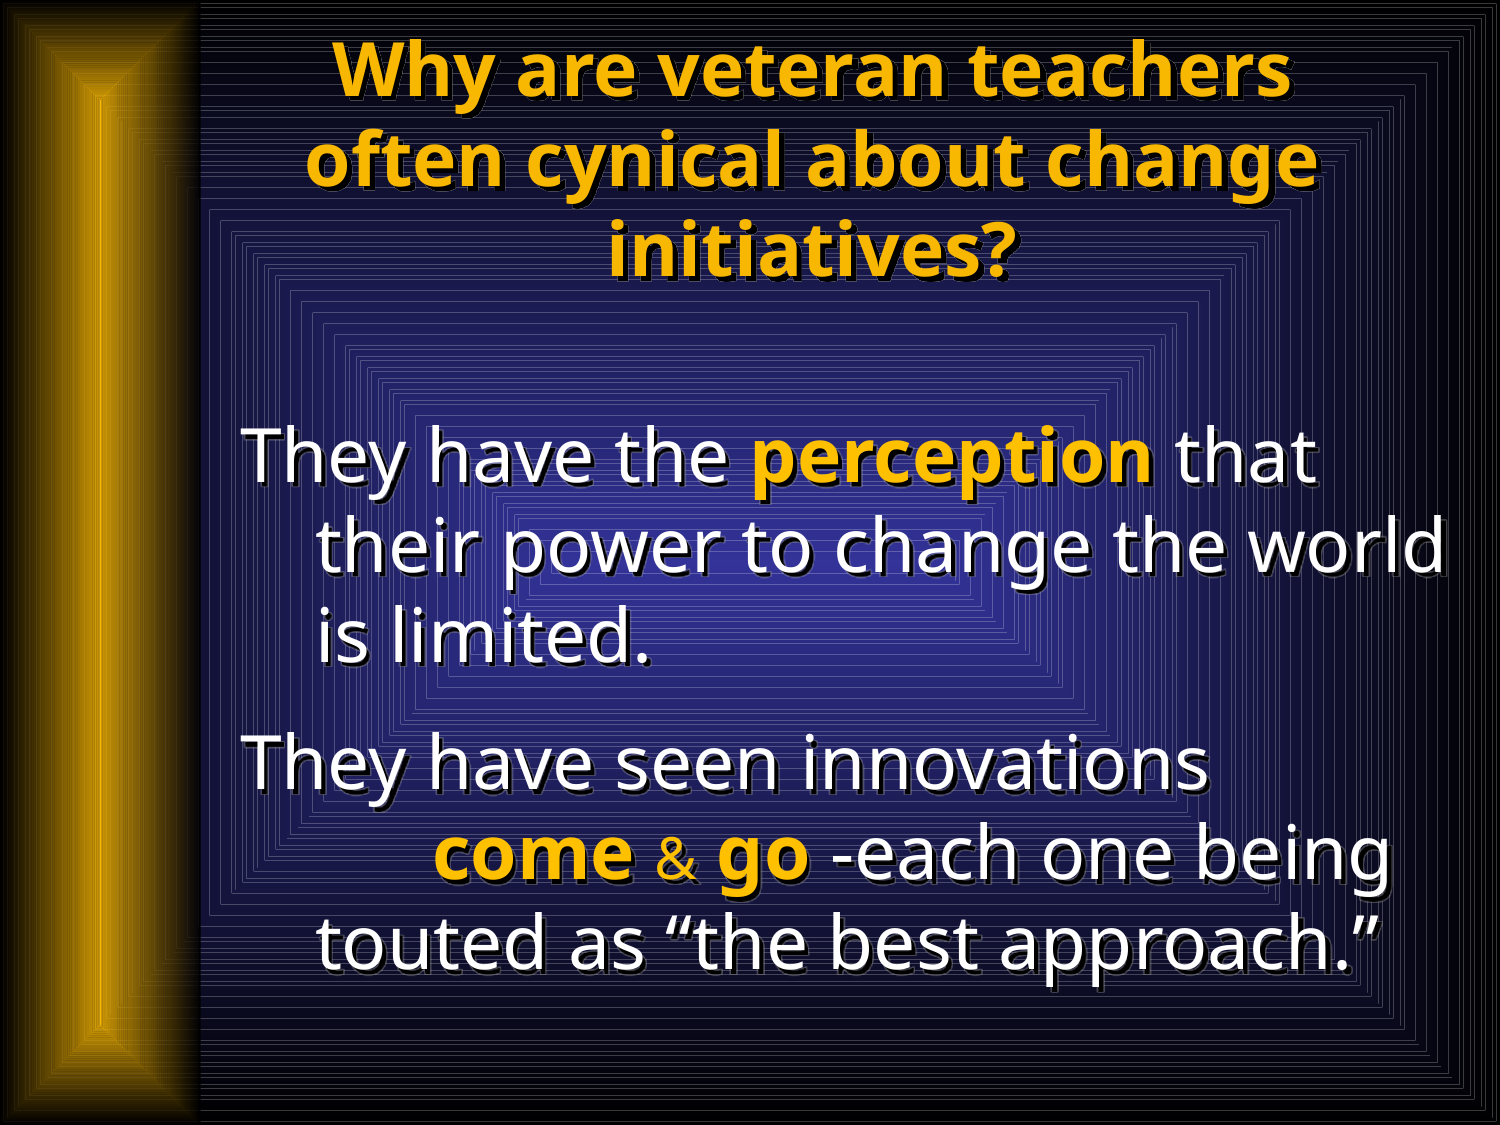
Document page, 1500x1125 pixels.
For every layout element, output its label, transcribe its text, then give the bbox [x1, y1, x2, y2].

list They have the perception that their power to change the world is limited. They have seen innovations come & go -each one being touted as “the best approach.” [224, 399, 1500, 1125]
title Why are veteran teachers often cynical about change initiatives? [224, 49, 1401, 263]
